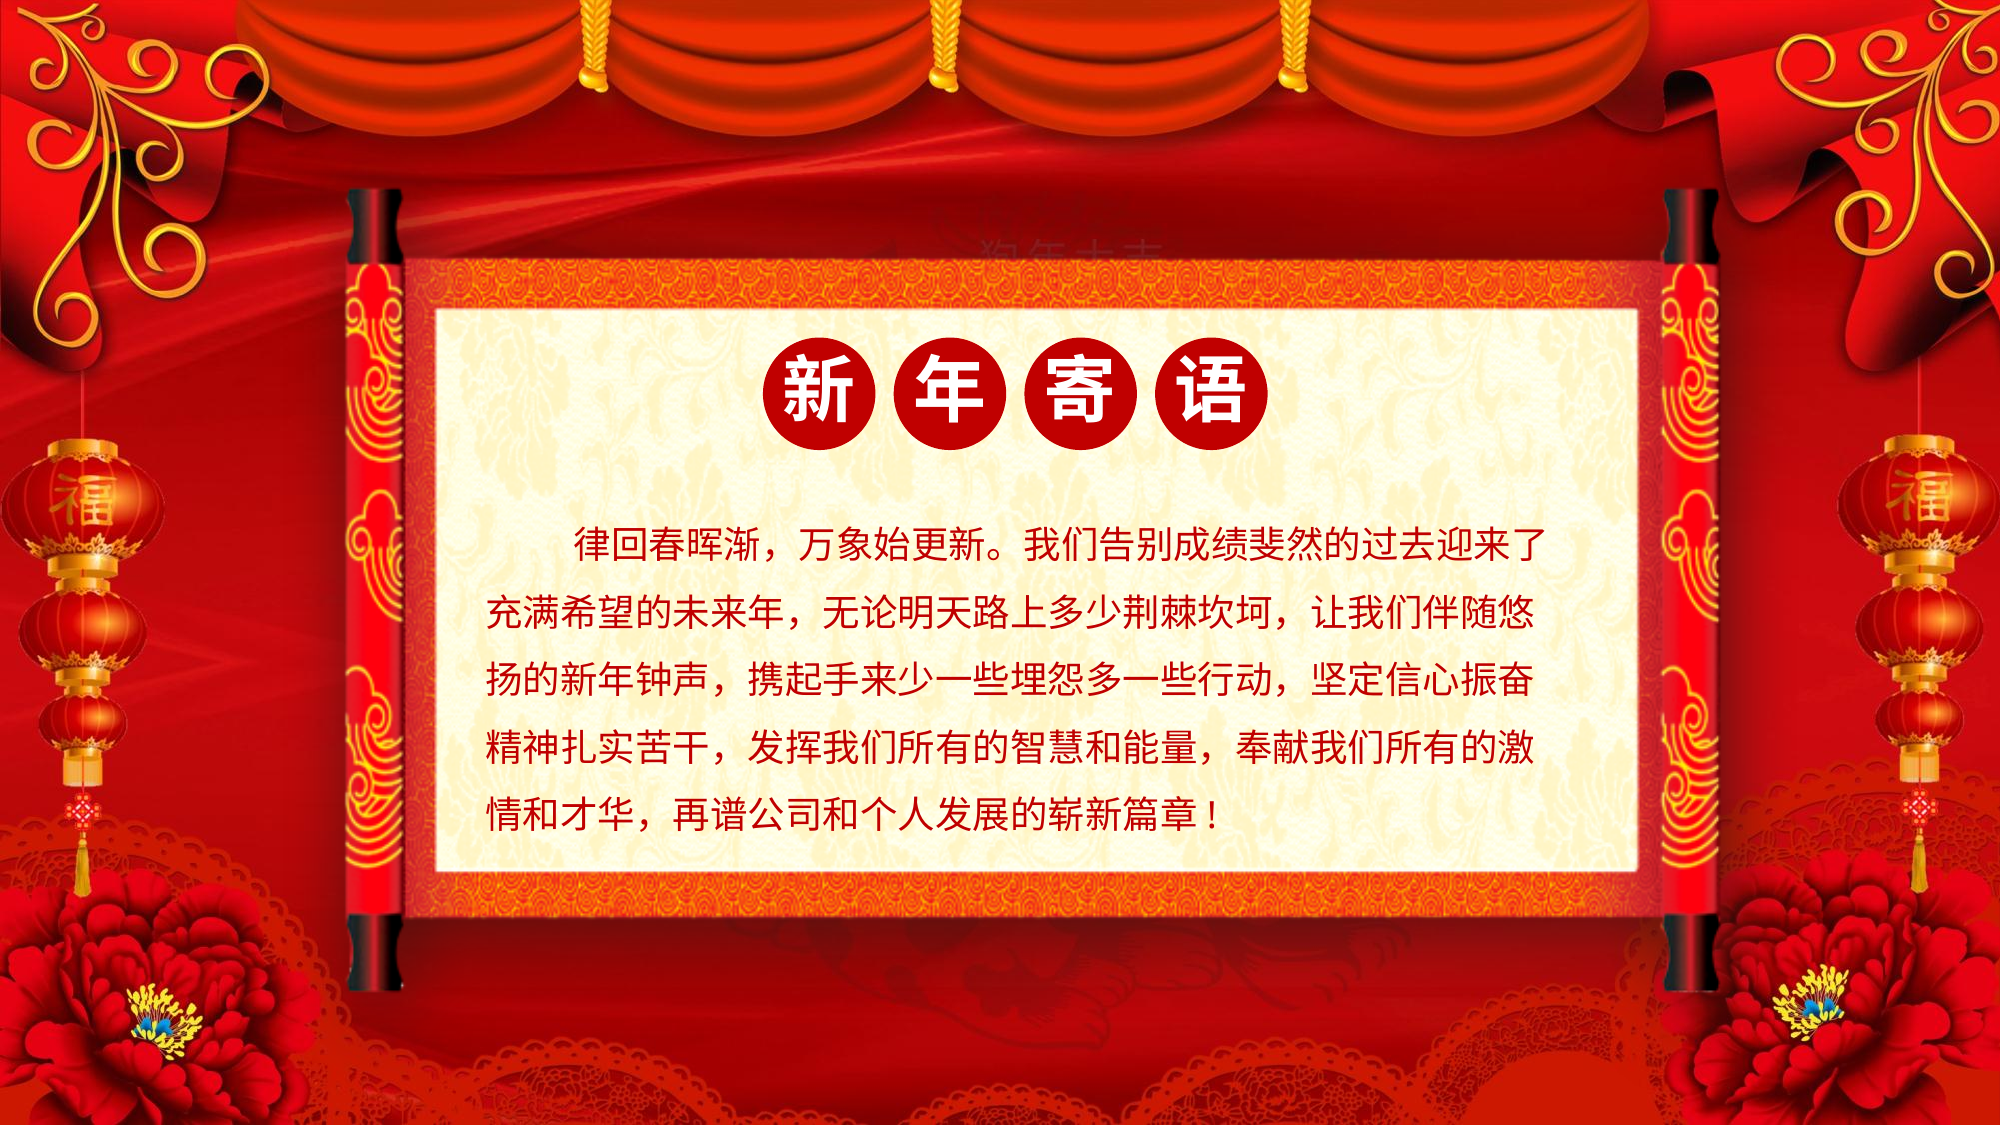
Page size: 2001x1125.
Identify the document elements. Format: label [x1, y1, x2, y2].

text_box [762, 336, 876, 450]
picture [0, 0, 2000, 1125]
text_box [893, 336, 1007, 450]
text_box [1155, 336, 1268, 450]
text_box [1024, 336, 1137, 450]
